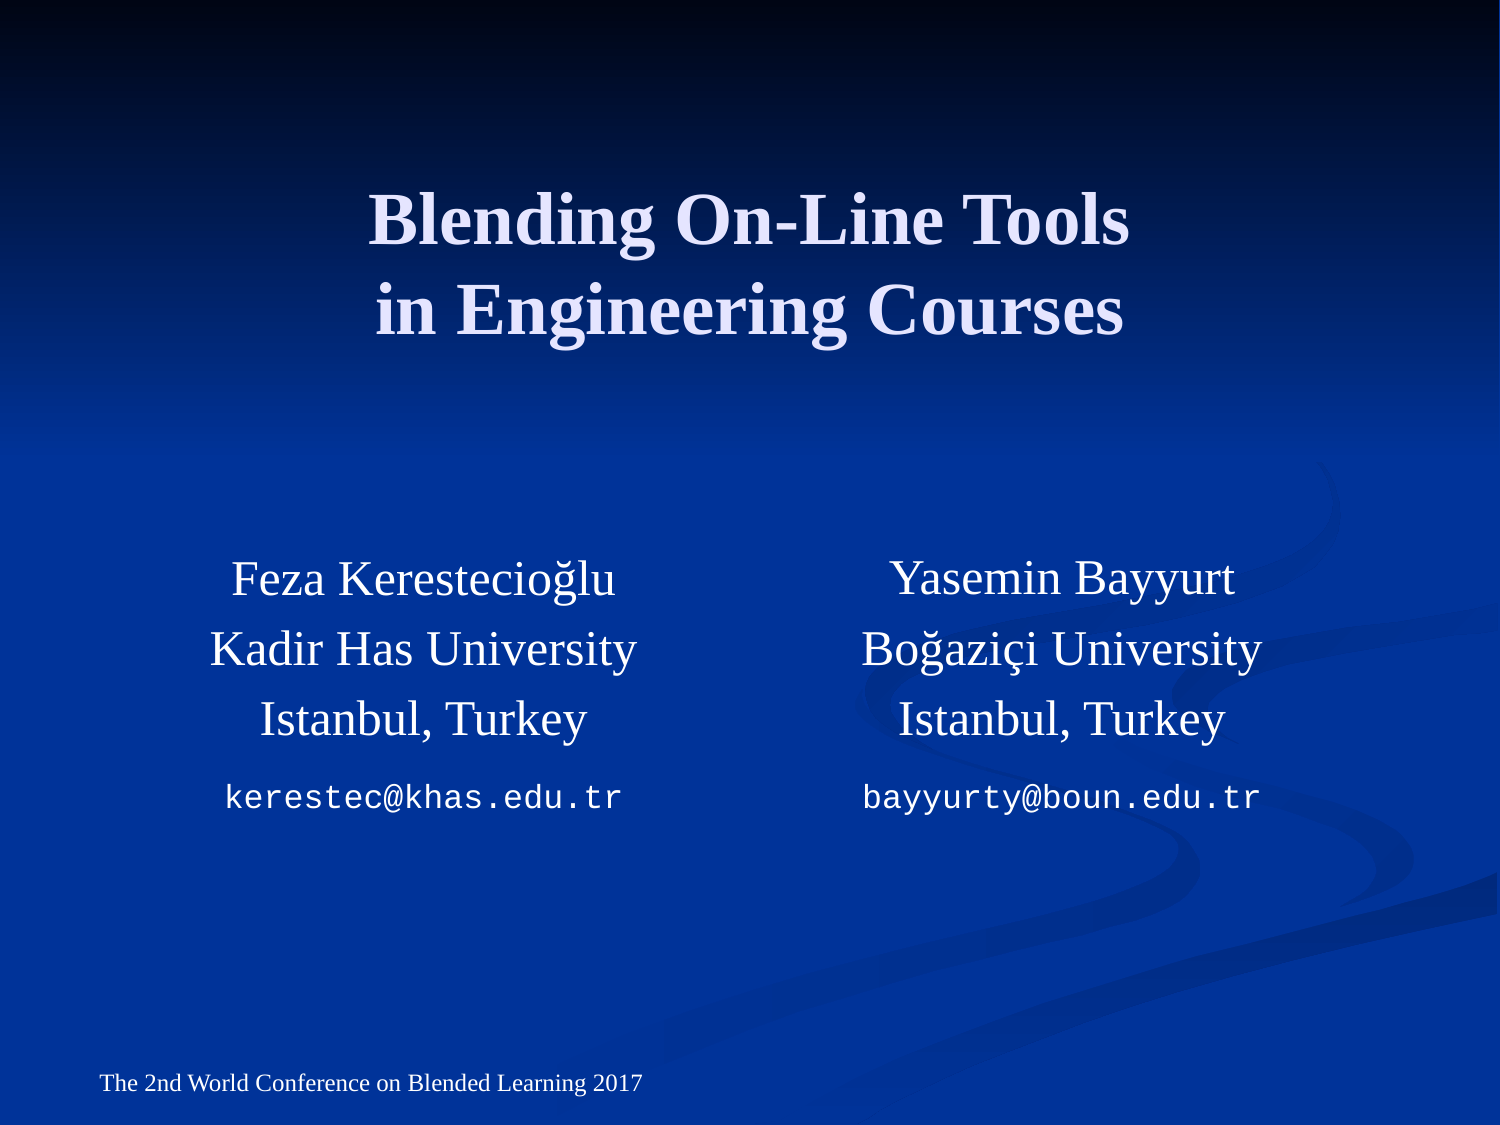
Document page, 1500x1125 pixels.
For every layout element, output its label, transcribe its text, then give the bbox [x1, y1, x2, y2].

text_box Feza Kerestecioğlu Kadir Has University Istanbul, Turkey kerestec@khas.edu.tr [143, 537, 705, 839]
title Blending On-Line Tools in Engineering Courses [117, 117, 1383, 401]
subtitle Yasemin Bayyurt Boğaziçi University Istanbul, Turkey bayyurty@boun.edu.tr [769, 537, 1355, 841]
footer The 2nd World Conference on Blended Learning 2017 [84, 1043, 1071, 1104]
